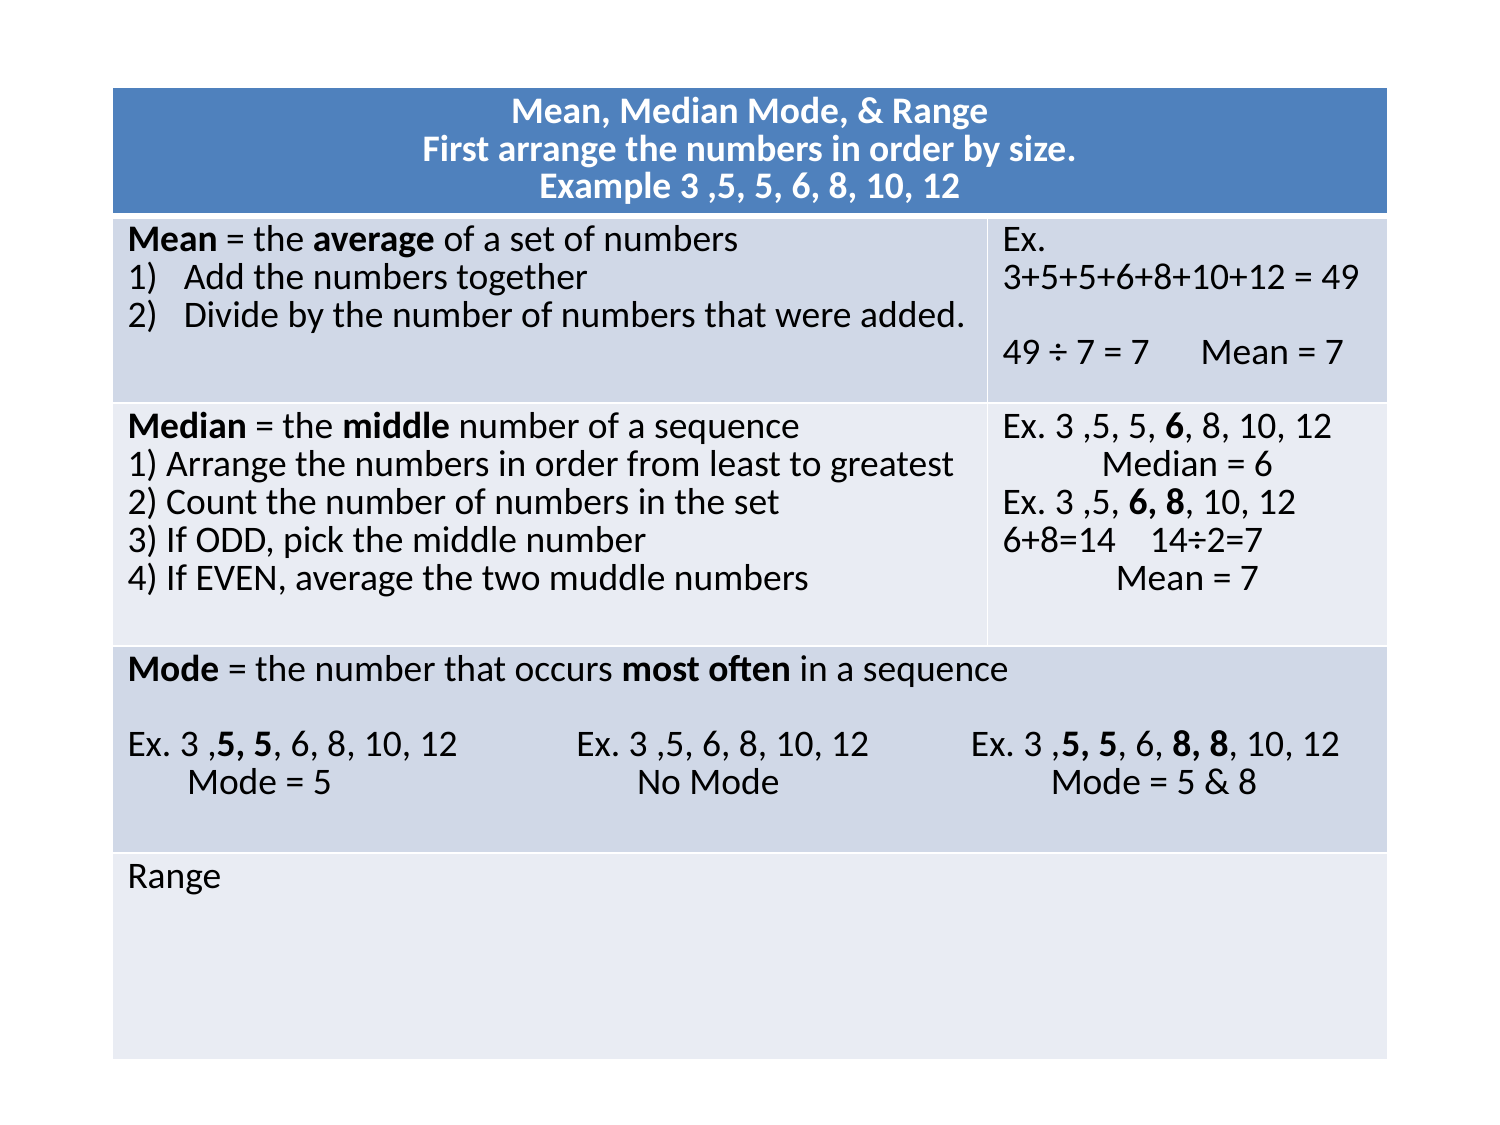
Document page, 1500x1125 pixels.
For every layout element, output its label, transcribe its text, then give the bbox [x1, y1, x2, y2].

table_cell Ex. 3+5+5+6+8+10+12 = 49 49 ÷ 7 = 7 Mean = 7 [988, 219, 1387, 402]
table_header Mean, Median Mode, & Range First arrange the numbers in order by size. Example 3 ,5, 5, 6, 8, 10, 12 [113, 88, 1387, 213]
table_cell Ex. 3 ,5, 5, 6, 8, 10, 12 Median = 6 Ex. 3 ,5, 6, 8, 10, 12 6+8=14 14÷2=7 Mean = 7 [988, 404, 1387, 645]
table_cell Mean = the average of a set of numbers Add the numbers together Divide by the number of numbers that were added. [113, 219, 987, 402]
table_cell Mode = the number that occurs most often in a sequence Ex. 3 ,5, 5, 6, 8, 10, 12 Ex. 3 ,5, 6, 8, 10, 12 Ex. 3 ,5, 5, 6, 8, 8, 10, 12 Mode = 5 No Mode Mode = 5 & 8 [113, 647, 1387, 852]
table_cell Median = the middle number of a sequence 1) Arrange the numbers in order from least to greatest 2) Count the number of numbers in the set 3) If ODD, pick the middle number 4) If EVEN, average the two muddle numbers [113, 404, 987, 645]
table_cell Range [113, 854, 1387, 1059]
